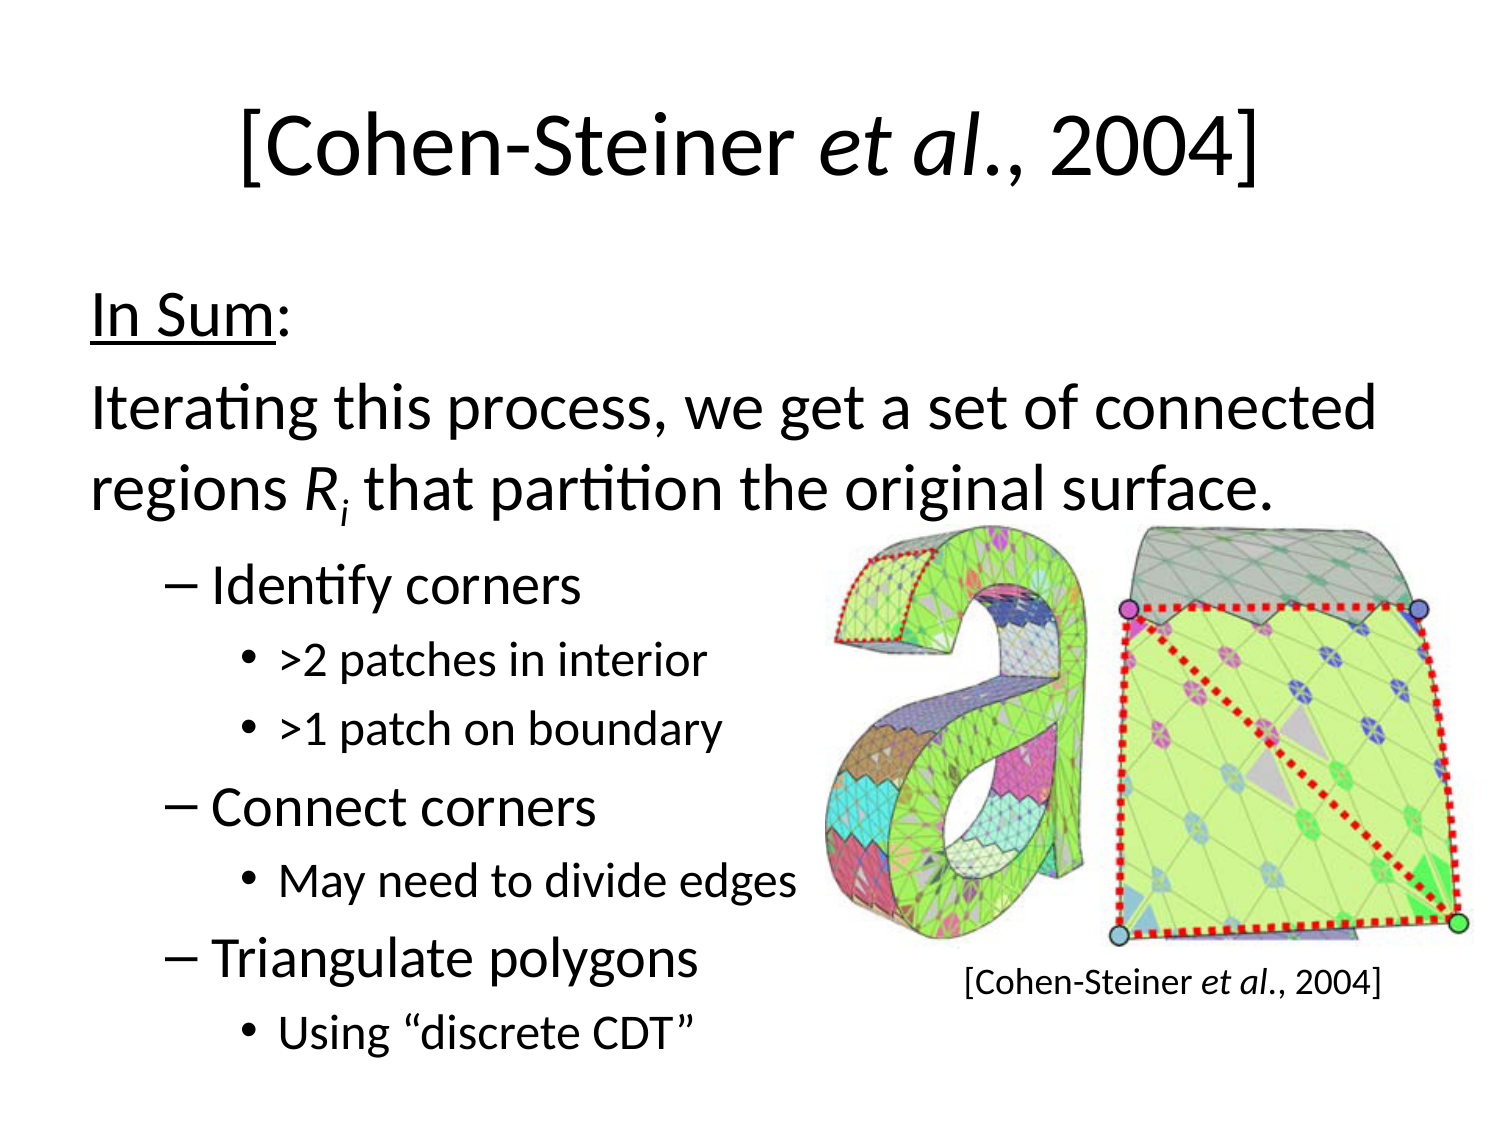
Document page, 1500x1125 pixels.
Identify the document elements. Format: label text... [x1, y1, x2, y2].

title [Cohen-Steiner et al., 2004] [75, 45, 1425, 233]
list In Sum: Iterating this process, we get a set of connected regions Ri that partition the original surface. Identify corners >2 patches in interior >1 patch on boundary Connect corners May need to divide edges Triangulate polygons Using “discrete CDT” [75, 262, 1425, 1125]
picture [824, 524, 1474, 951]
text_box [Cohen-Steiner et al., 2004] [948, 960, 1398, 1010]
